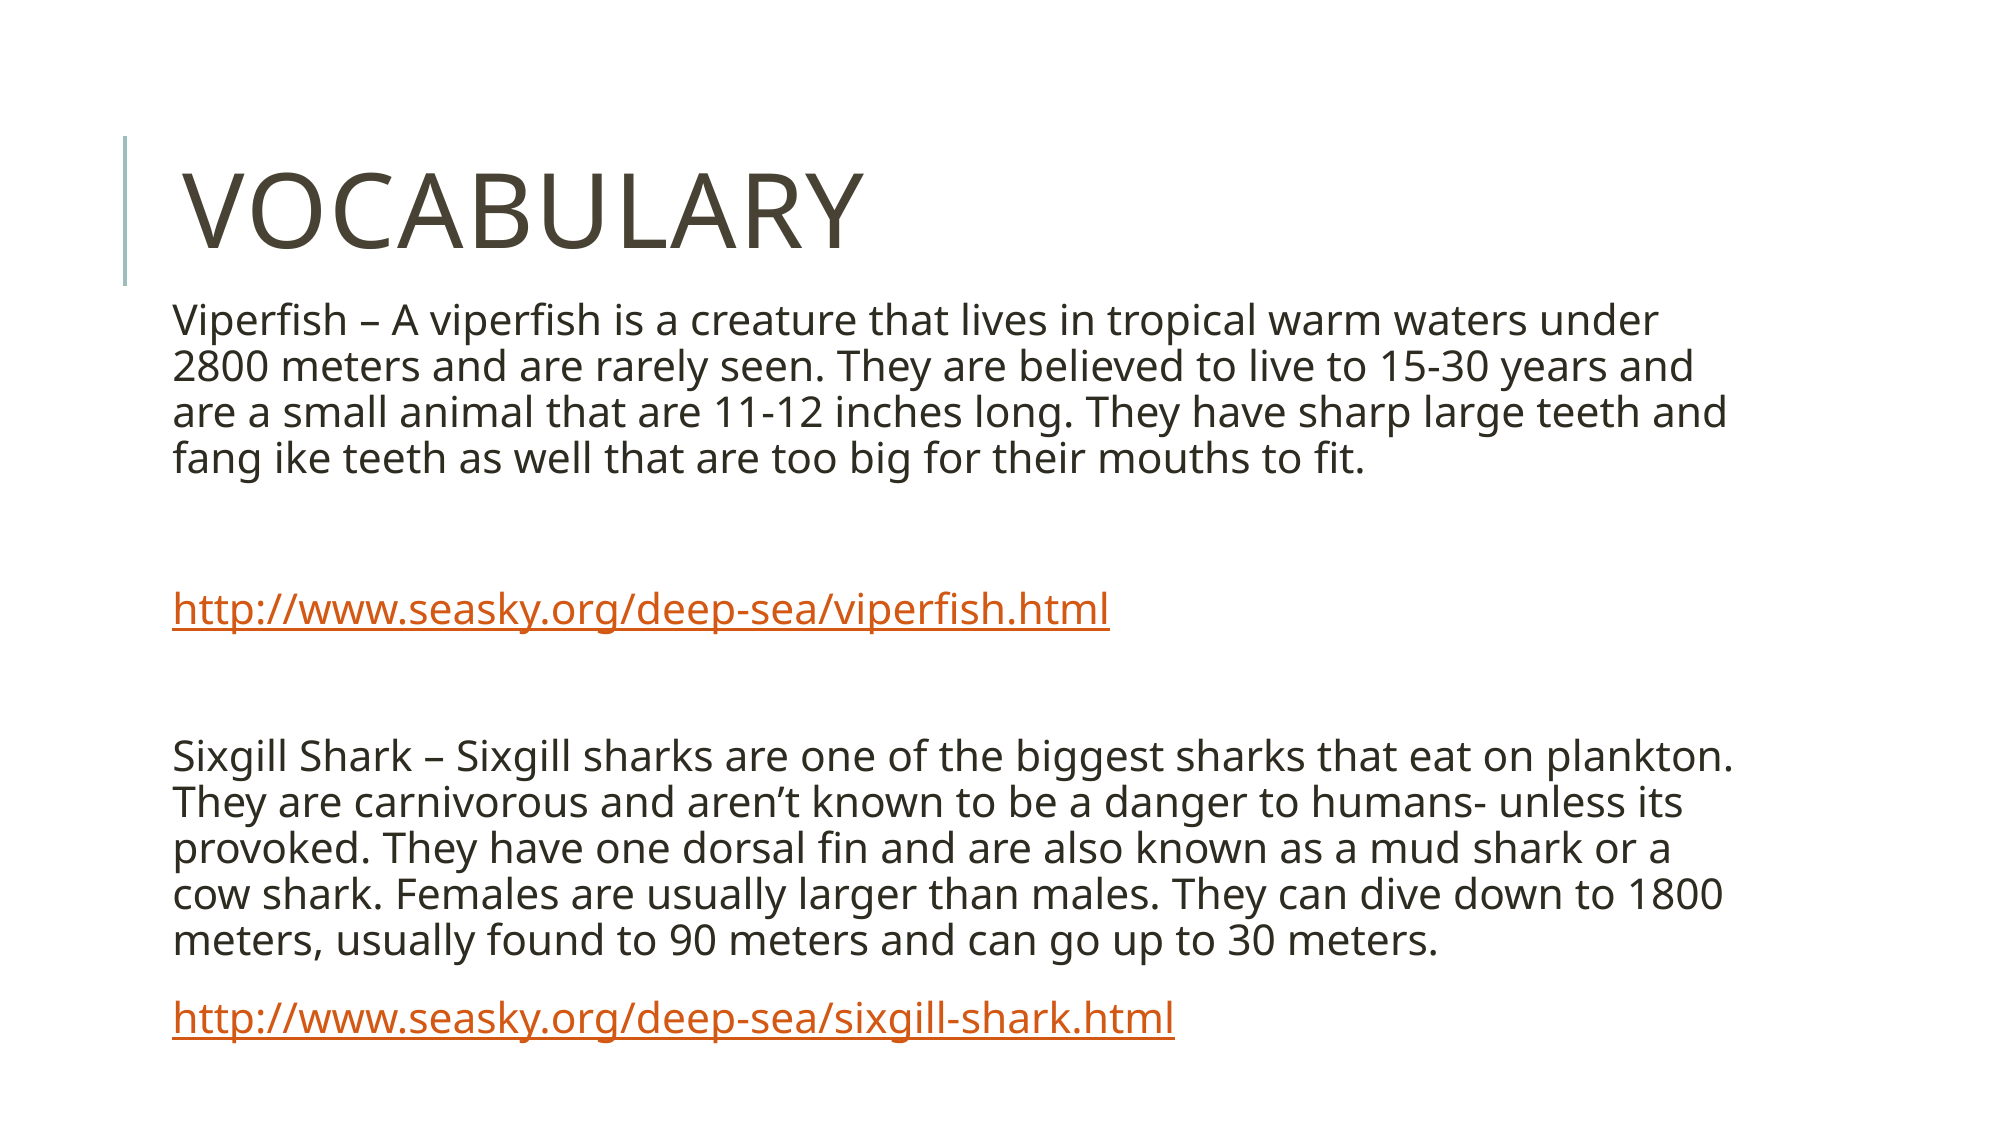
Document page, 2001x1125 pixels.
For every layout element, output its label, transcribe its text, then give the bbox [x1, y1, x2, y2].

title Vocabulary [168, 96, 1763, 342]
list Viperfish – A viperfish is a creature that lives in tropical warm waters under 2800 meters and are rarely seen. They are believed to live to 15-30 years and are a small animal that are 11-12 inches long. They have sharp large teeth and fang ike teeth as well that are too big for their mouths to fit. http://www.seasky.org/deep-sea/viperfish.html Sixgill Shark – Sixgill sharks are one of the biggest sharks that eat on plankton. They are carnivorous and aren’t known to be a danger to humans- unless its provoked. They have one dorsal fin and are also known as a mud shark or a cow shark. Females are usually larger than males. They can dive down to 1800 meters, usually found to 90 meters and can go up to 30 meters. http://www.seasky.org/deep-sea/sixgill-shark.html [150, 291, 1746, 1062]
